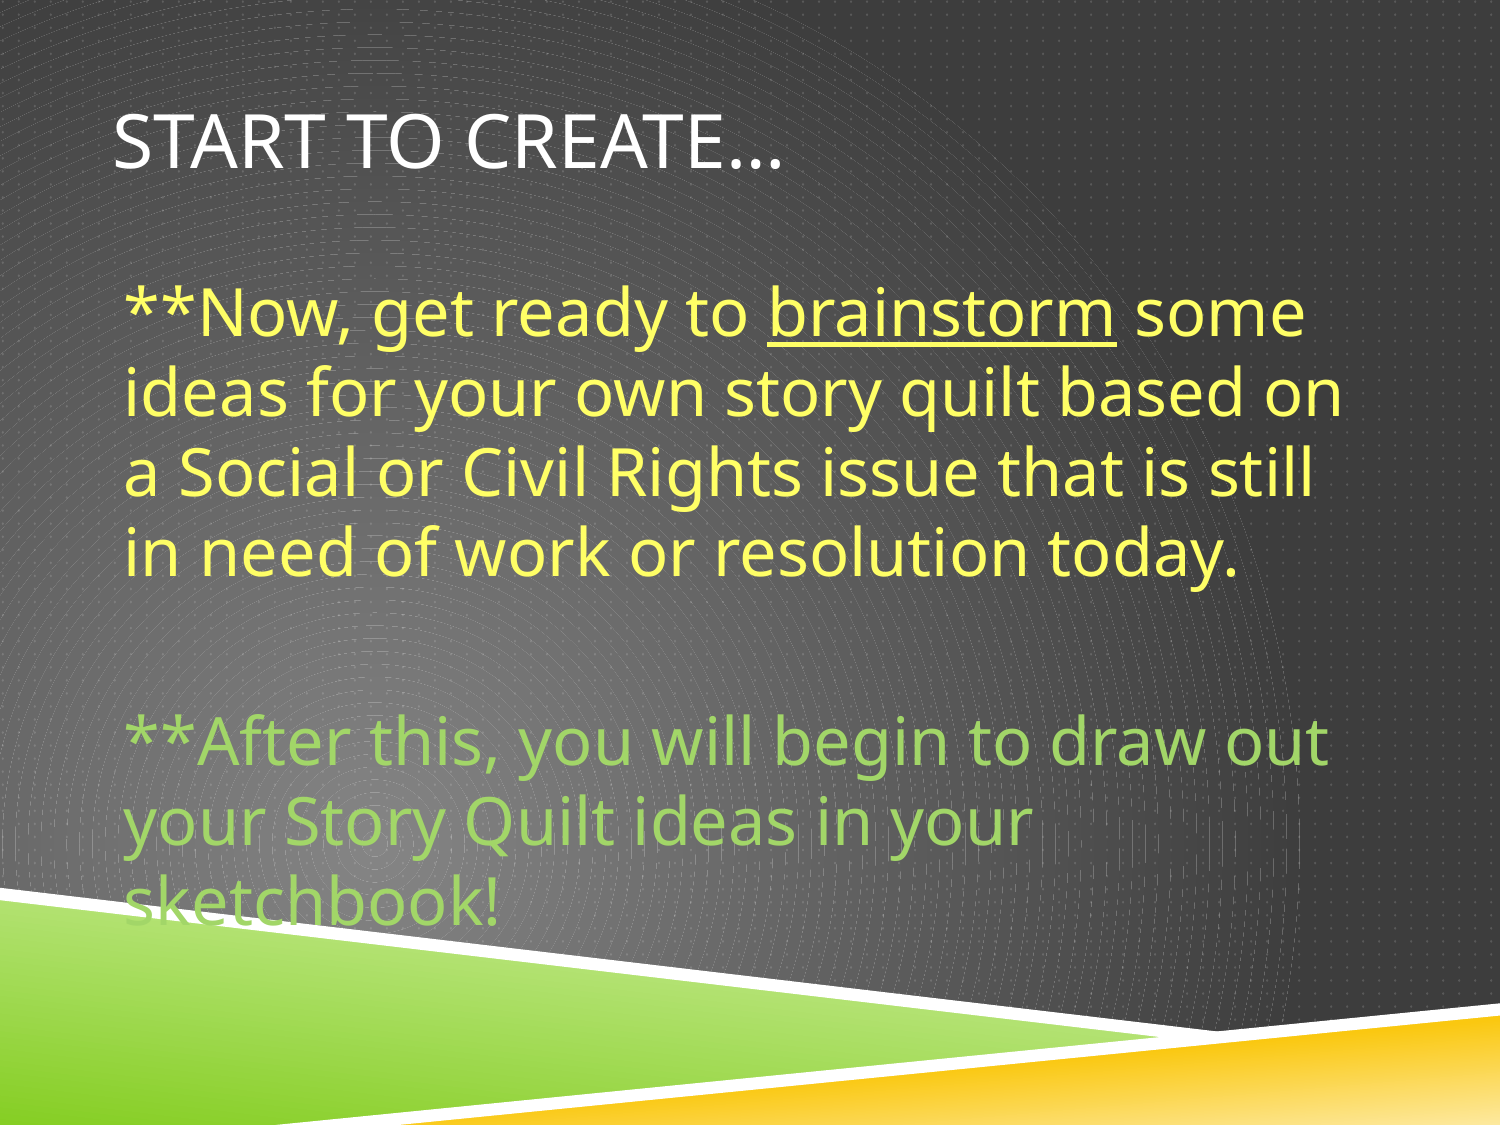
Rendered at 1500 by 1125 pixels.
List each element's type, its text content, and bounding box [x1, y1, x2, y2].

list **Now, get ready to brainstorm some ideas for your own story quilt based on a Social or Civil Rights issue that is still in need of work or resolution today. **After this, you will begin to draw out your Story Quilt ideas in your sketchbook! [112, 262, 1388, 875]
title Start to create… [112, 45, 1388, 233]
